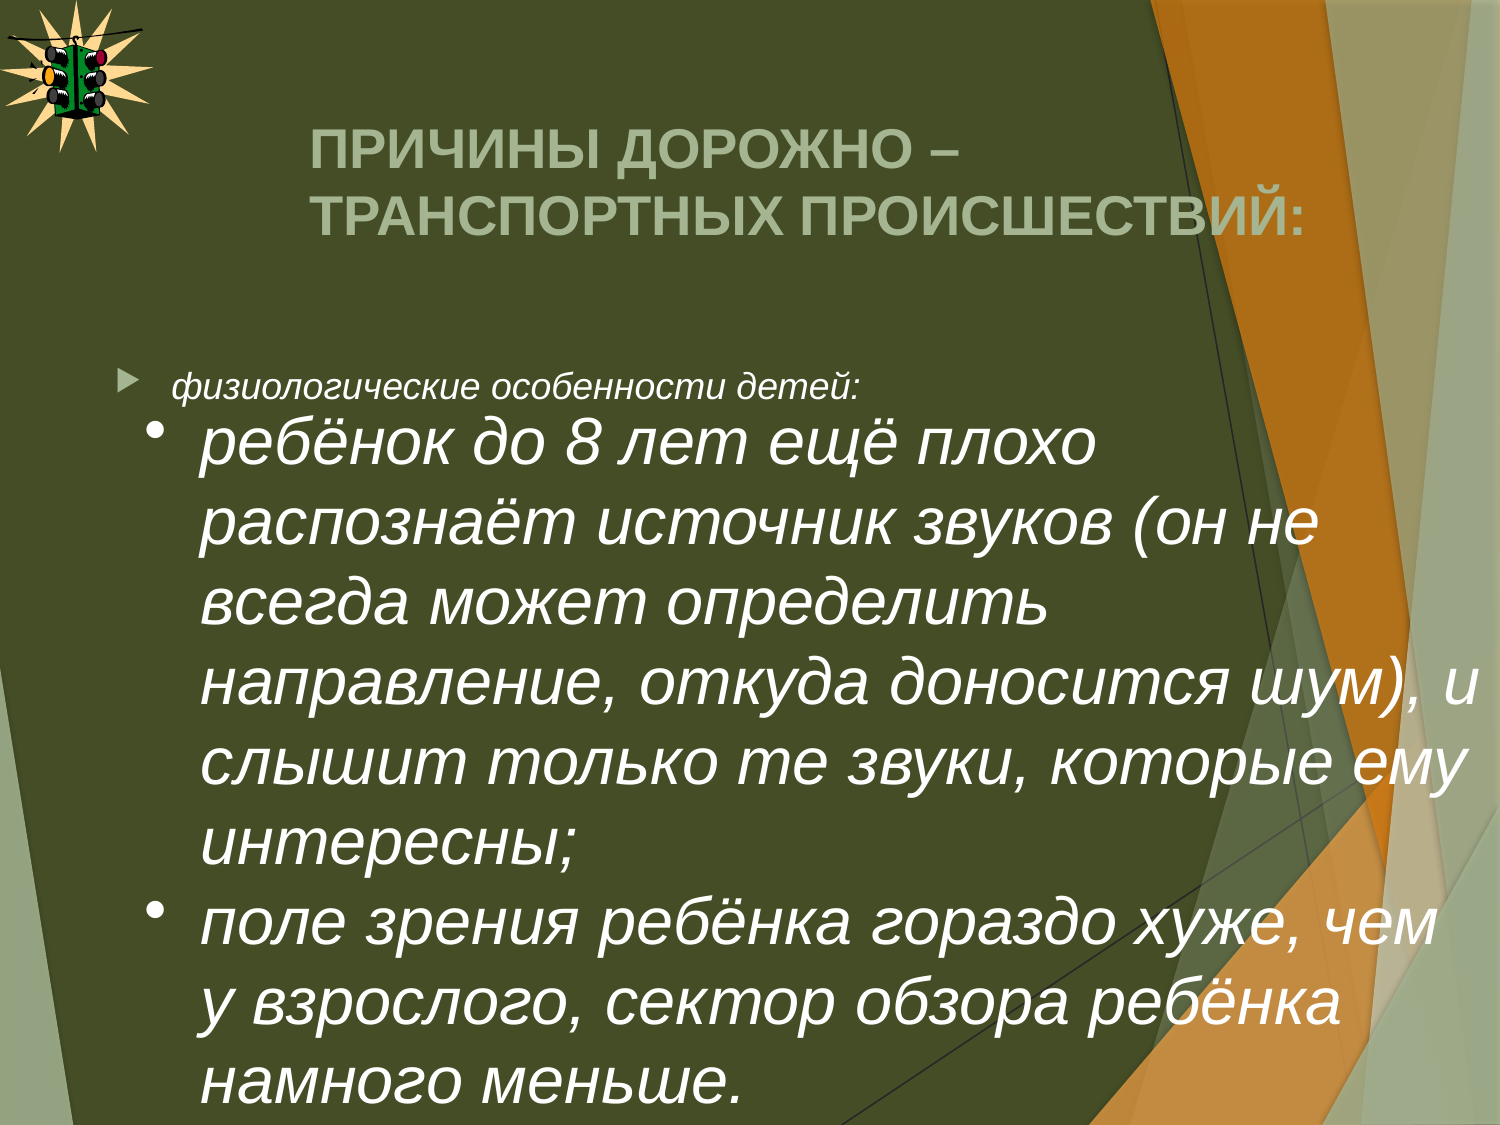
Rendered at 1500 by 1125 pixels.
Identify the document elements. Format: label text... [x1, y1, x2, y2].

text_box ребёнок до 8 лет ещё плохо распознаёт источник звуков (он не всегда может определить направление, откуда доносится шум), и слышит только те звуки, которые ему интересны; поле зрения ребёнка гораздо хуже, чем у взрослого, сектор обзора ребёнка намного меньше. [129, 390, 1500, 1125]
picture [0, 0, 154, 154]
list физиологические особенности детей: [99, 354, 1142, 992]
title ПРИЧИНЫ ДОРОЖНО – ТРАНСПОРТНЫХ ПРОИСШЕСТВИЙ: [294, 104, 1336, 322]
